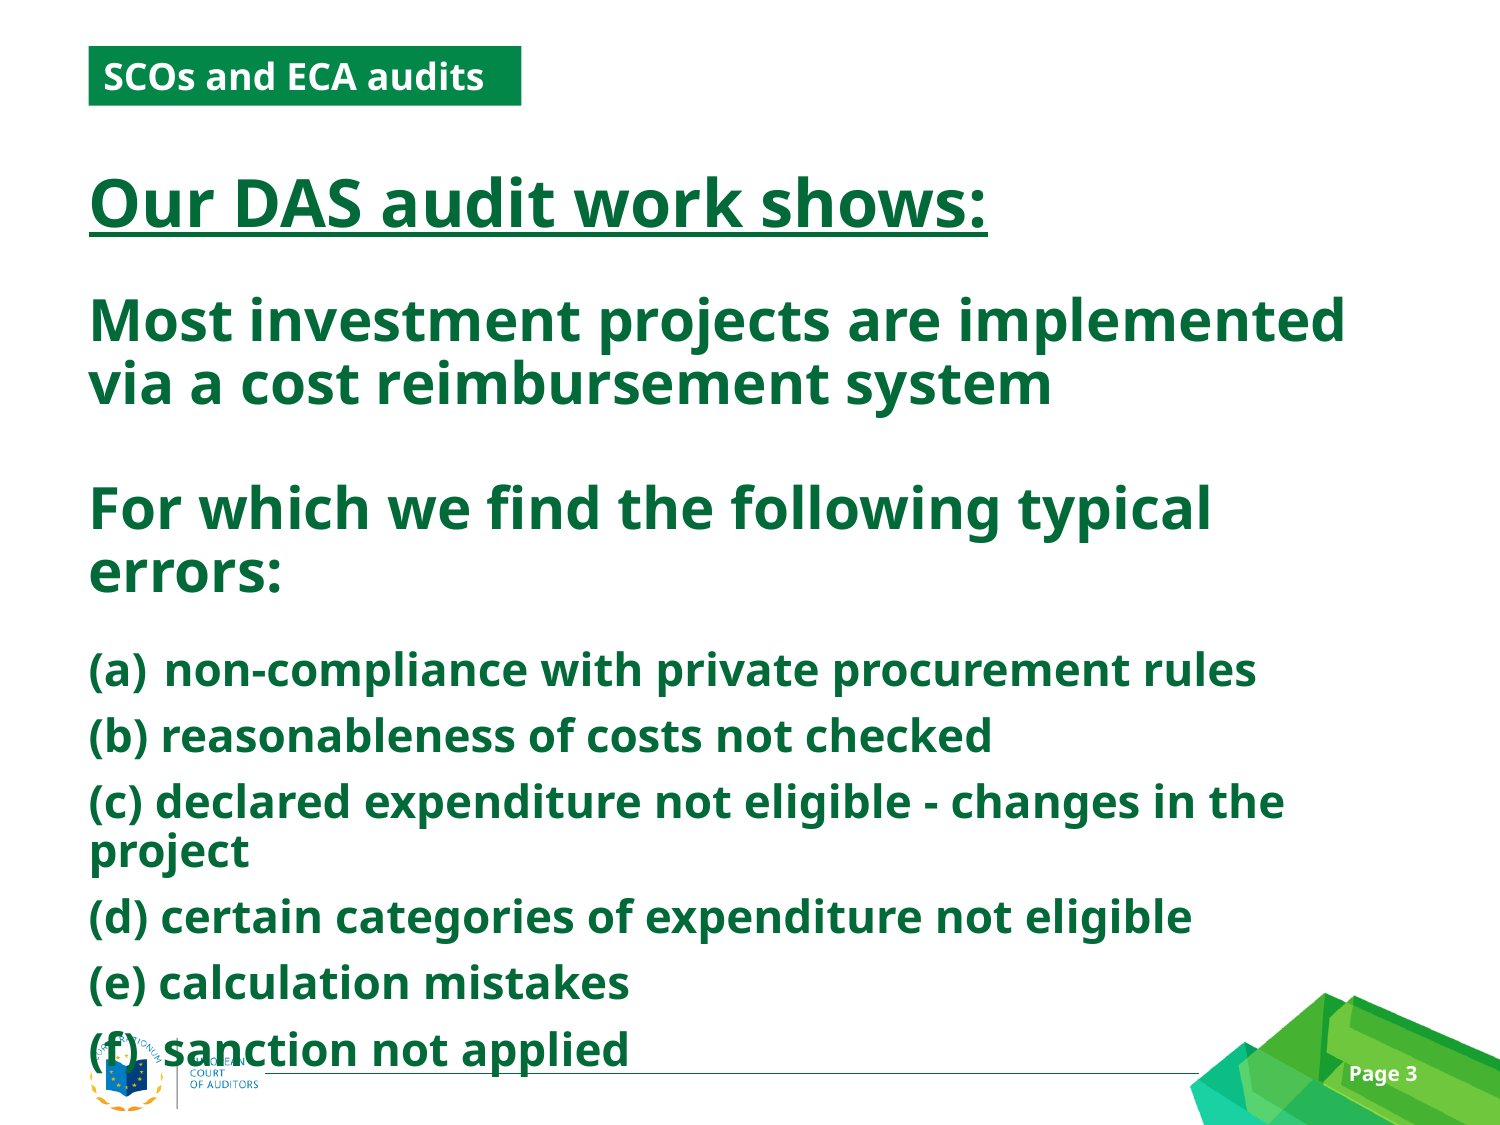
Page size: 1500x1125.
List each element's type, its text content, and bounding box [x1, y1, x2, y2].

picture [82, 1028, 265, 1118]
text_box SCOs and ECA audits [88, 46, 522, 106]
list Our DAS audit work shows: Most investment projects are implemented via a cost reimbursement system For which we find the following typical errors: non-compliance with private procurement rules (b) reasonableness of costs not checked (c) declared expenditure not eligible - changes in the project (d) certain categories of expenditure not eligible (e) calculation mistakes (f) sanction not applied [88, 160, 1412, 976]
slide_number Page 3 [1122, 1053, 1418, 1095]
picture [1175, 987, 1500, 1125]
